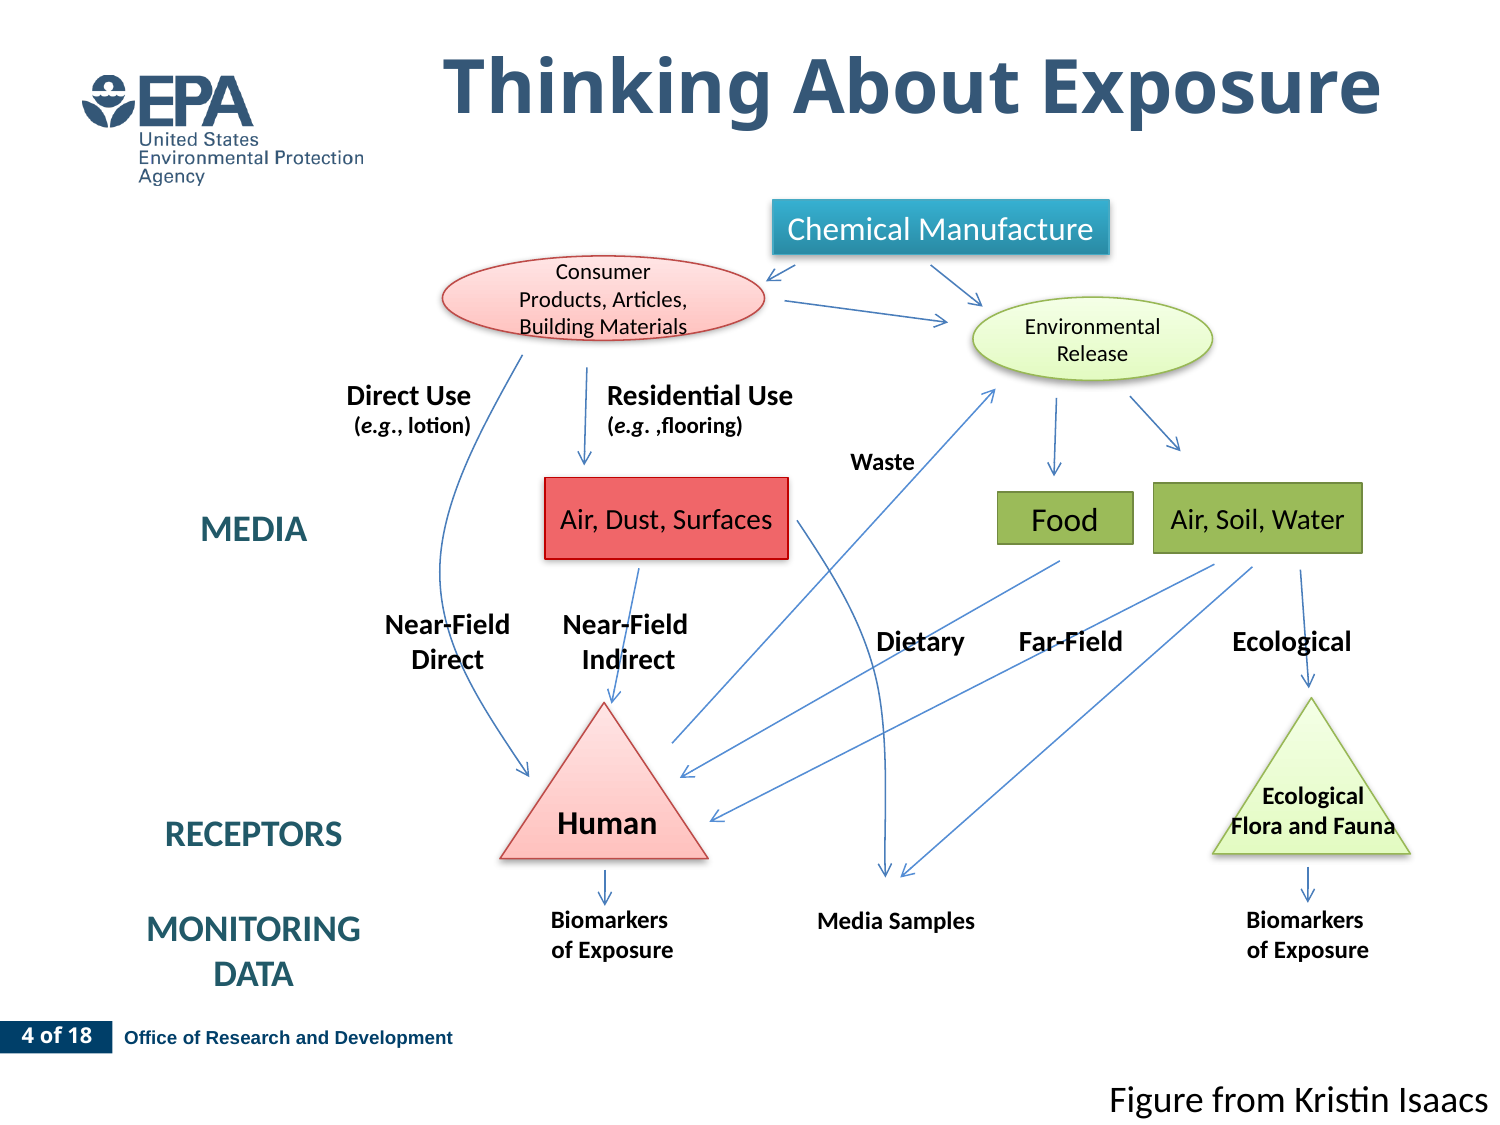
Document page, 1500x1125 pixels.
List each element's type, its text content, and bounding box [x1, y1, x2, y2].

text_box Figure from Kristin Isaacs [1094, 1067, 1500, 1125]
text_box Thinking About Exposure [394, 31, 1432, 219]
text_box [129, 199, 1413, 1003]
picture [82, 75, 363, 186]
